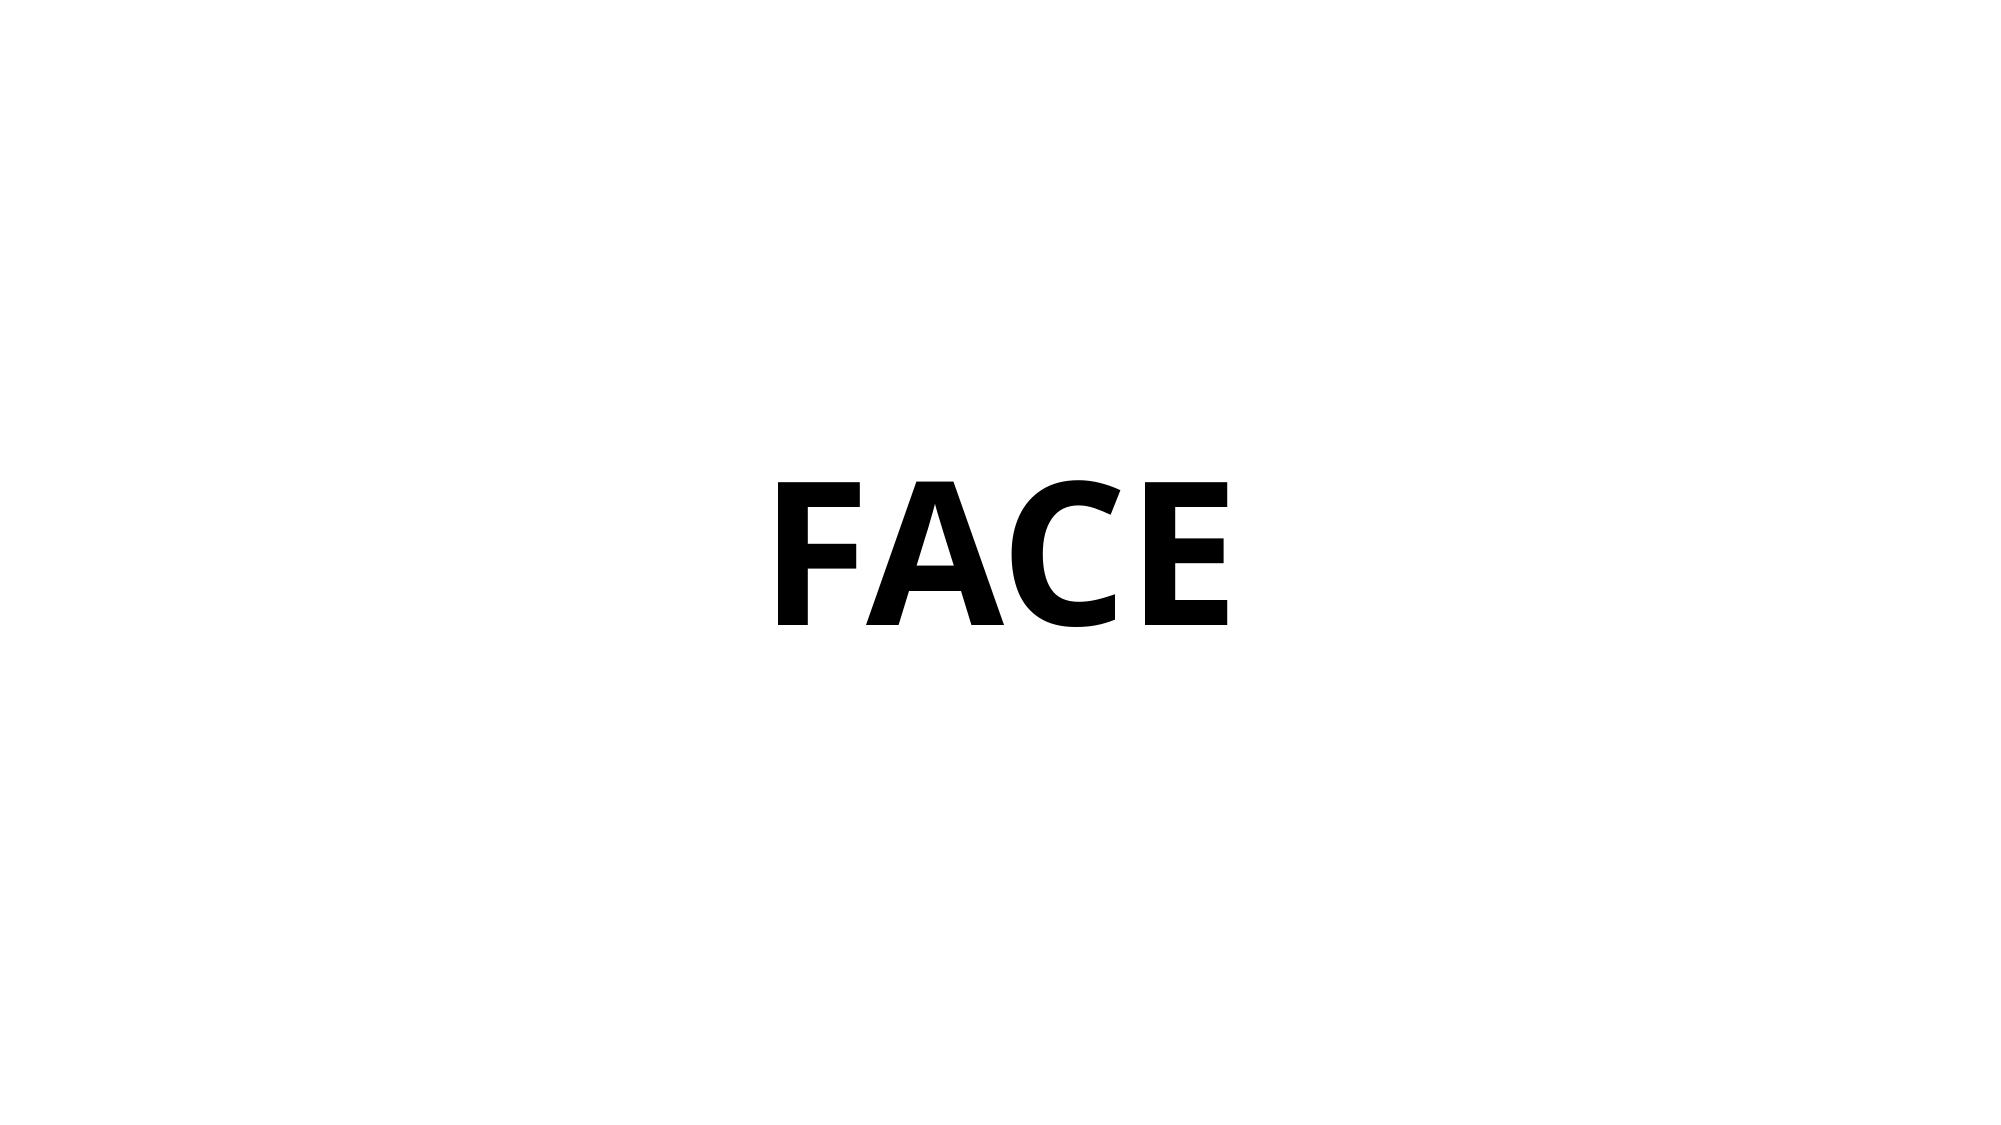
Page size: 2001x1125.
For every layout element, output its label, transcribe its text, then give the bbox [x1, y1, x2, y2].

title FACE [137, 59, 1863, 1062]
